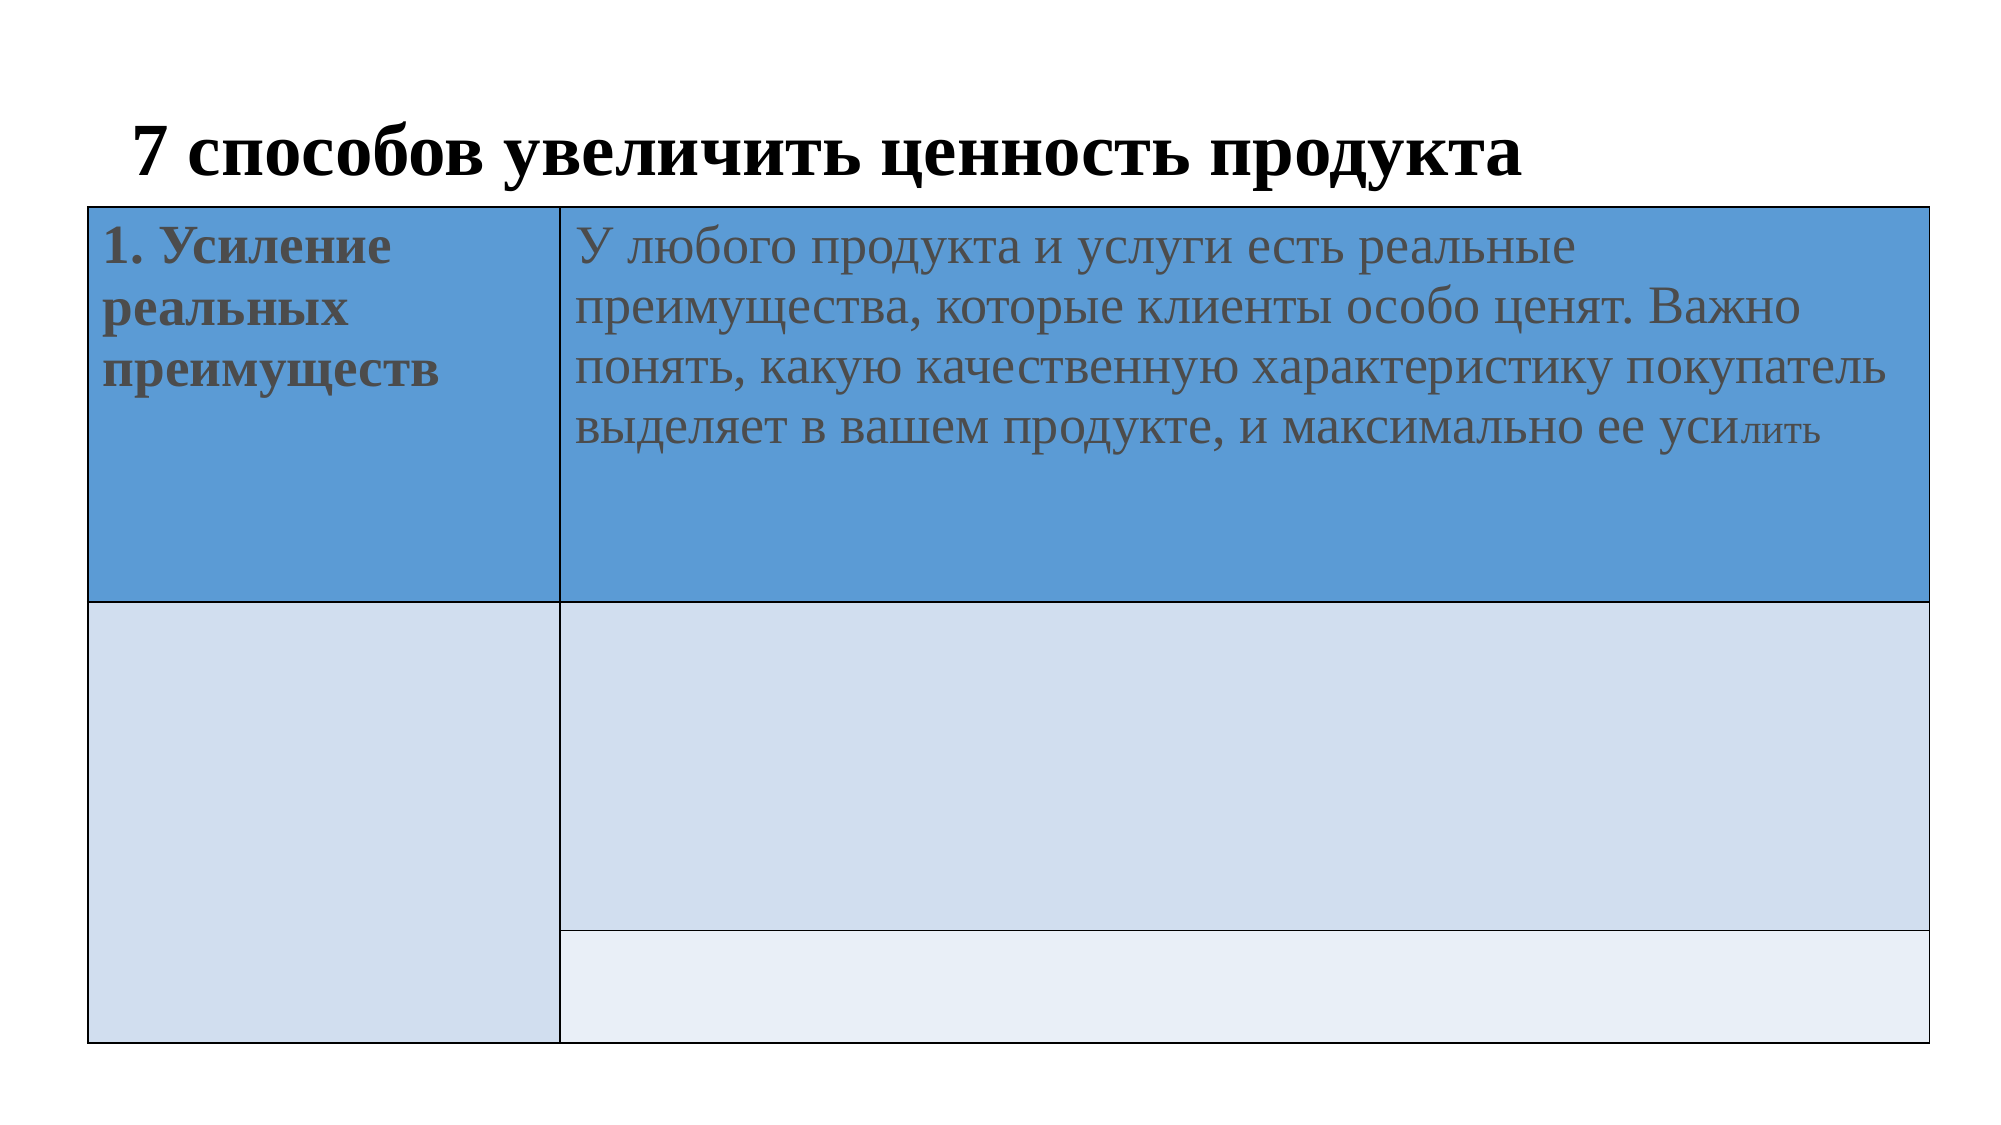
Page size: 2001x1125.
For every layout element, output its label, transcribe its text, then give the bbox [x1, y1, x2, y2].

table_header 1. Усиление реальных преимуществ [89, 208, 559, 601]
title 7 способов увеличить ценность продукта [131, 62, 1750, 206]
table_cell [561, 931, 1929, 1042]
table_cell [89, 603, 559, 1042]
table_header У любого продукта и услуги есть реальные преимущества, которые клиенты особо ценят. Важно понять, какую качественную характеристику покупатель выделяет в вашем продукте, и максимально ее усилить [561, 208, 1929, 601]
table_cell [561, 603, 1929, 930]
